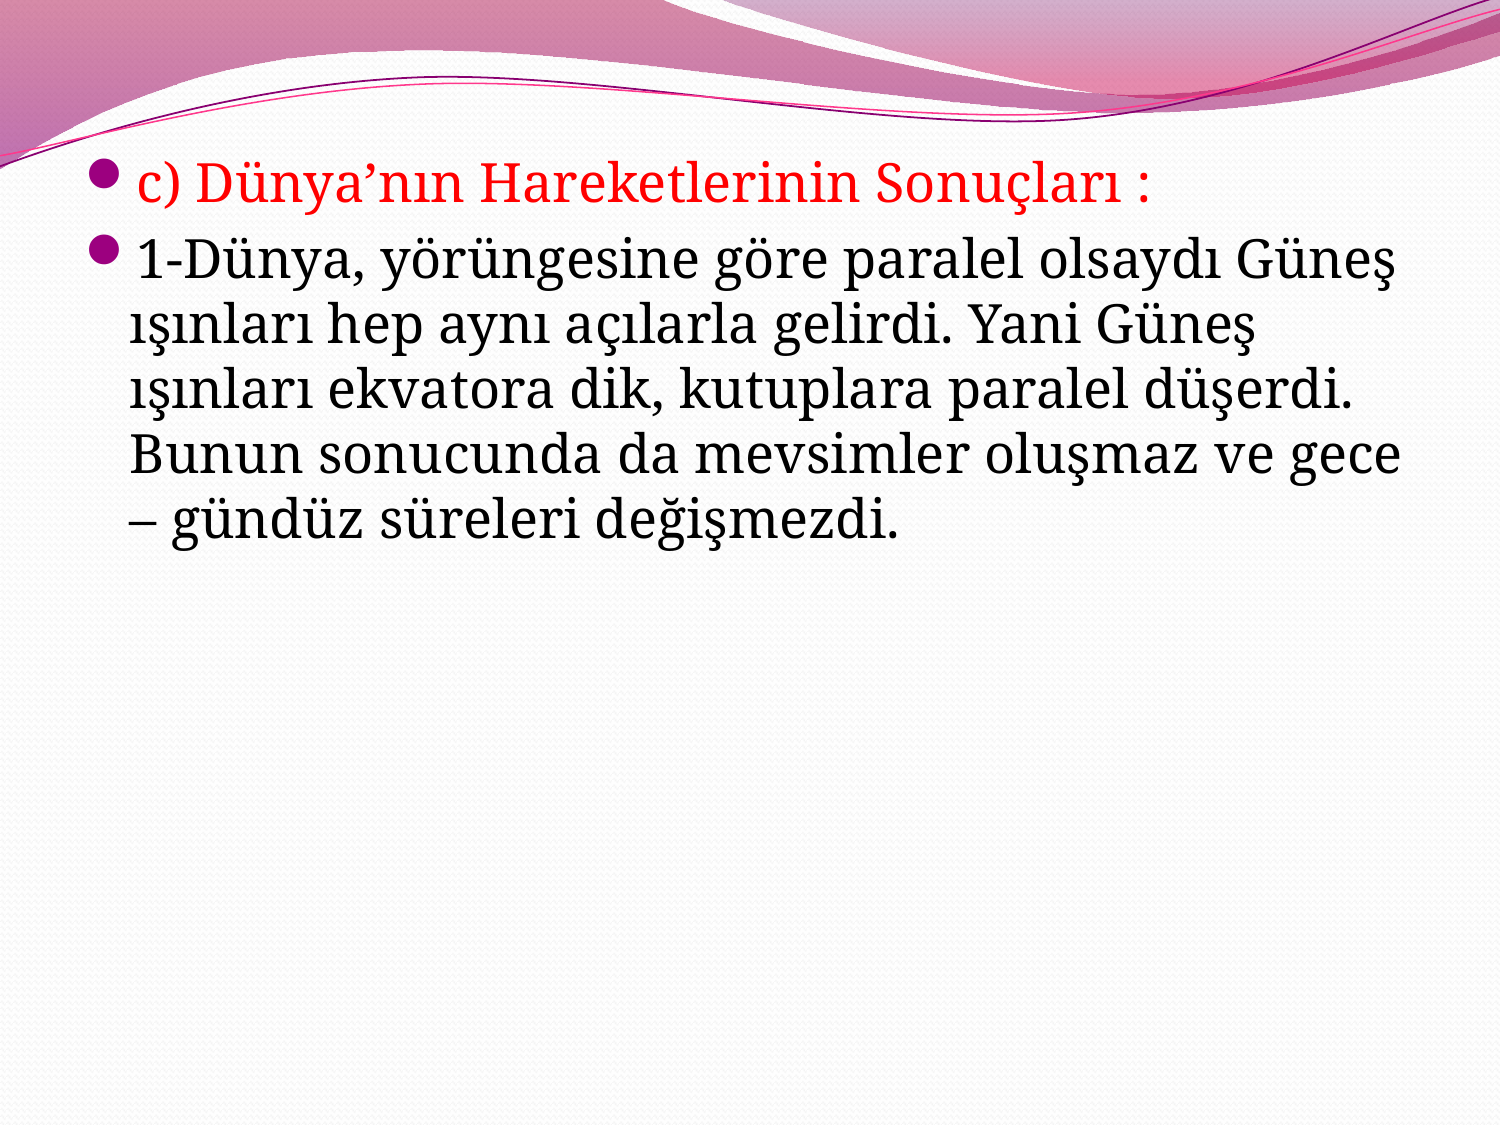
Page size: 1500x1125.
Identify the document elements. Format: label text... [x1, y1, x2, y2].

list c) Dünya’nın Hareketlerinin Sonuçları : 1-Dünya, yörüngesine göre paralel olsaydı Güneş ışınları hep aynı açılarla gelirdi. Yani Güneş ışınları ekvatora dik, kutuplara paralel düşerdi. Bunun sonucunda da mevsimler oluşmaz ve gece – gündüz süreleri değişmezdi. [70, 140, 1421, 1090]
